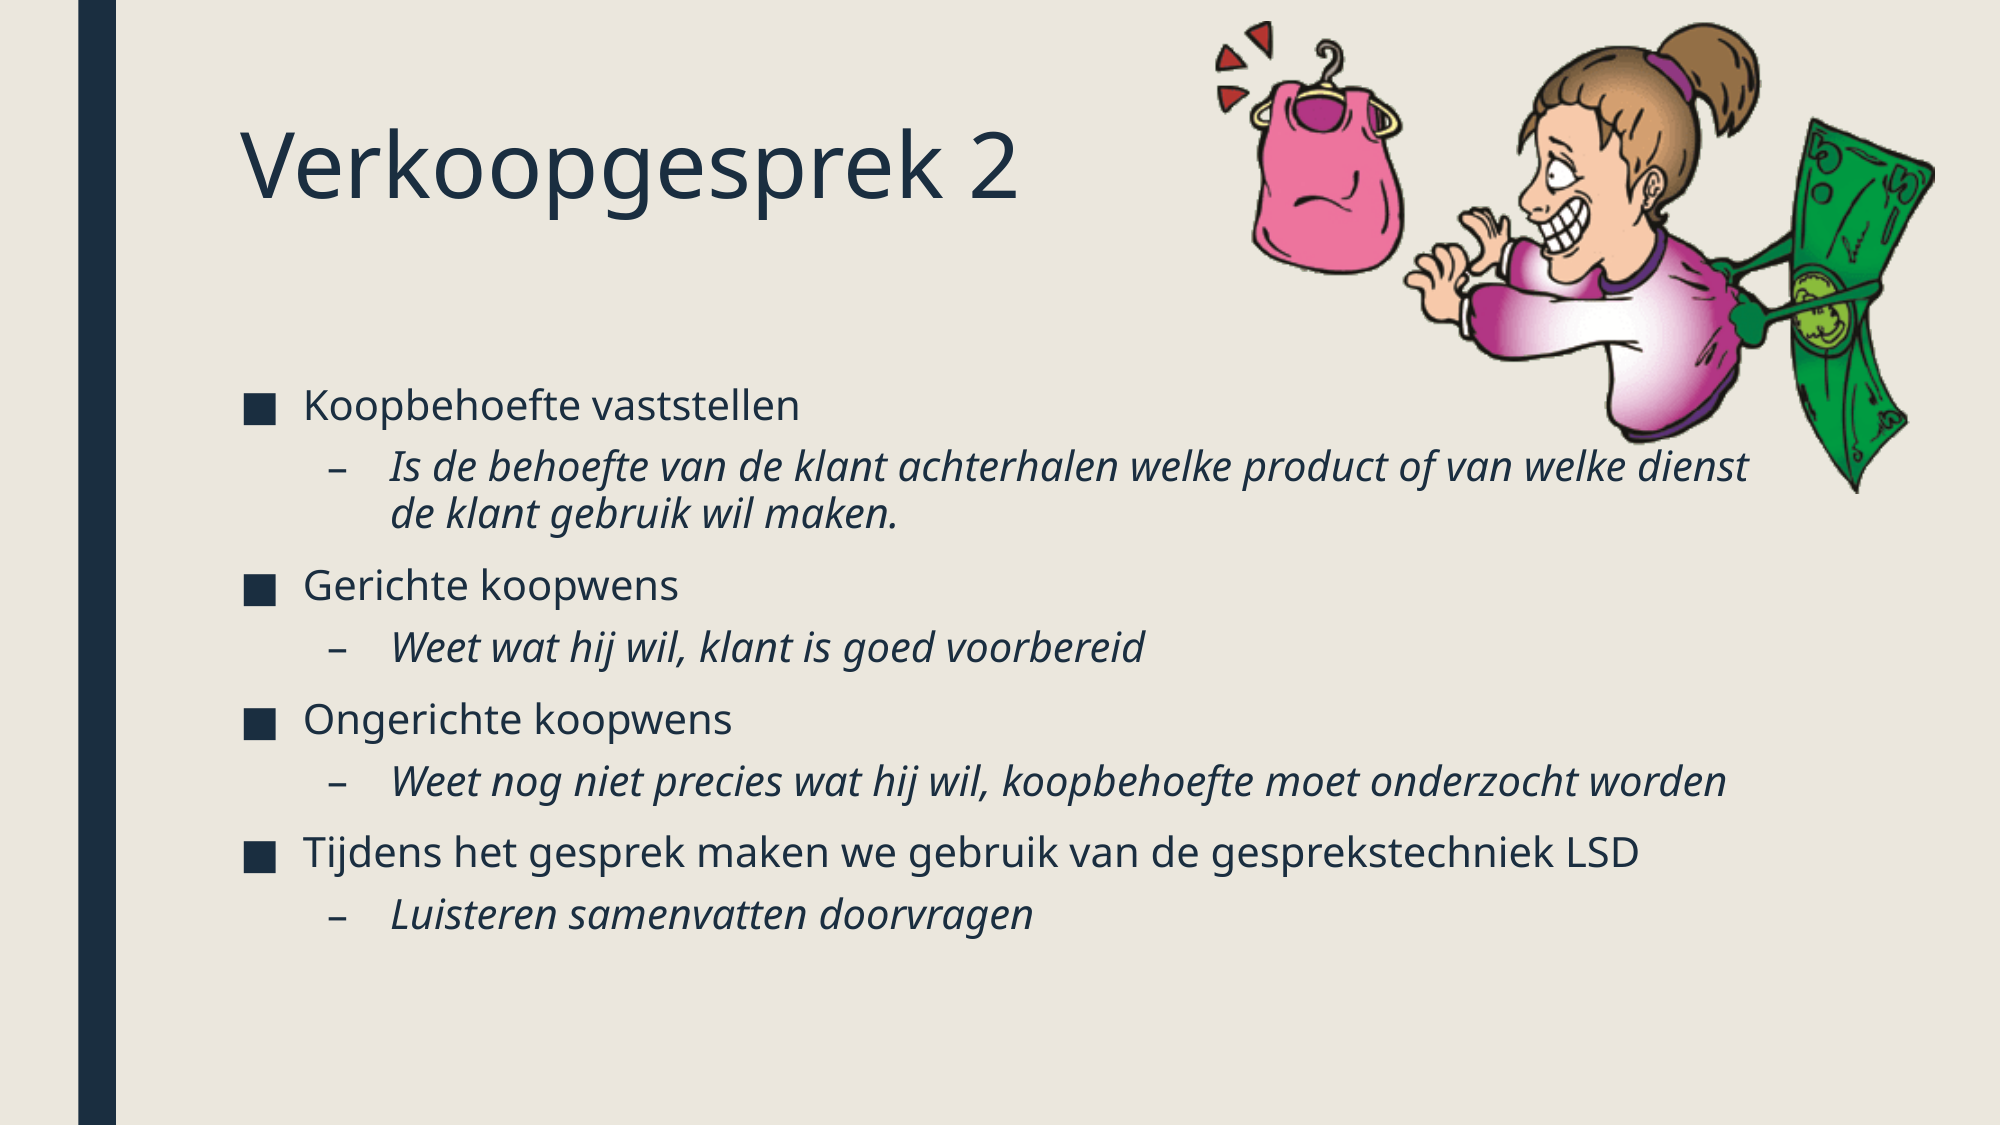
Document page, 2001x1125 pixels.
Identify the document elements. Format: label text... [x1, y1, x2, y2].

picture [1214, 21, 1935, 494]
title Verkoopgesprek 2 [225, 112, 1214, 357]
list Koopbehoefte vaststellen Is de behoefte van de klant achterhalen welke product of van welke dienst de klant gebruik wil maken. Gerichte koopwens Weet wat hij wil, klant is goed voorbereid Ongerichte koopwens Weet nog niet precies wat hij wil, koopbehoefte moet onderzocht worden Tijdens het gesprek maken we gebruik van de gesprekstechniek LSD Luisteren samenvatten doorvragen [225, 375, 1800, 963]
